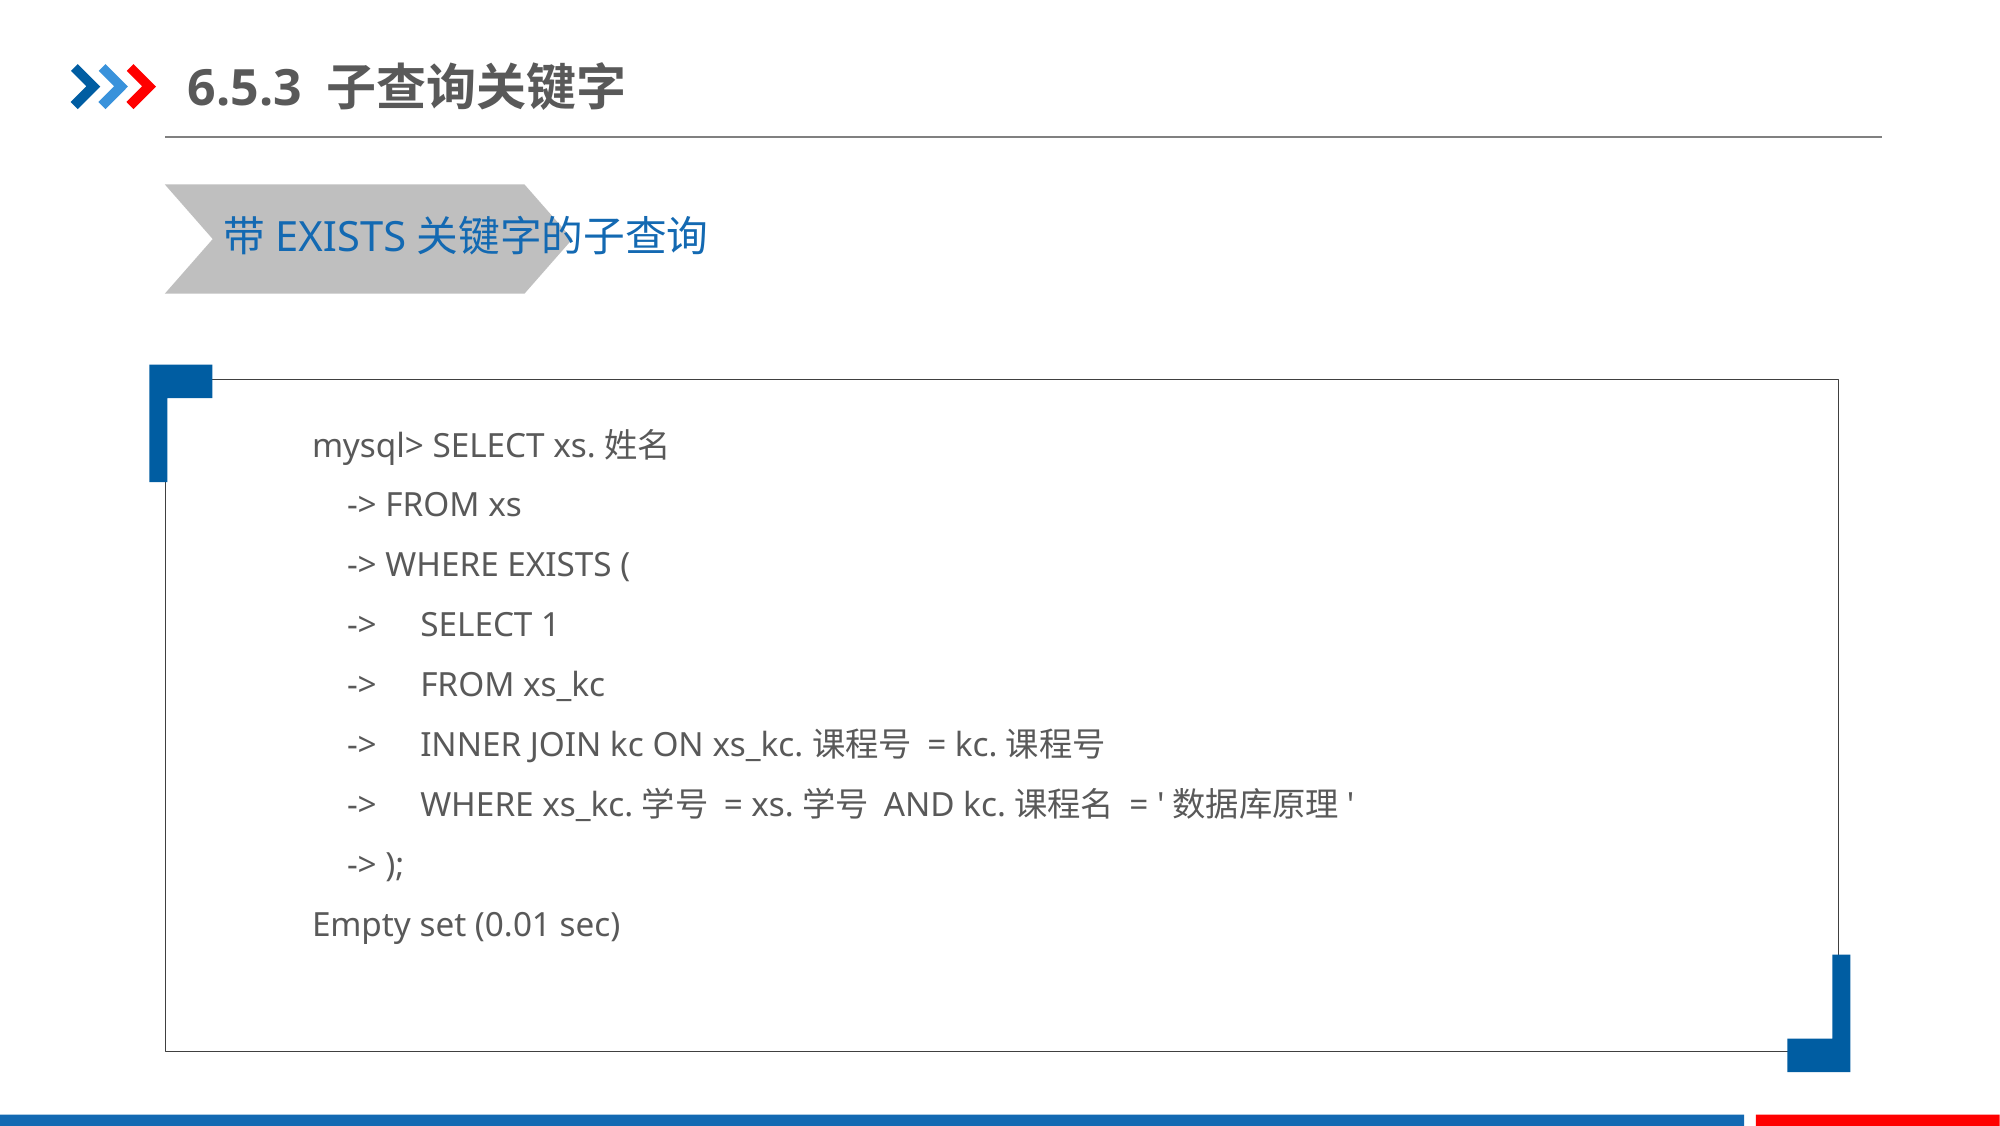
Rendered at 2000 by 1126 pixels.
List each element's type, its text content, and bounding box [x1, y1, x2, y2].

text_box [1785, 953, 1852, 1074]
text_box 带EXISTS关键字的子查询 [208, 202, 724, 267]
text_box 6.5.3 子查询关键字 [187, 43, 827, 127]
text_box [164, 244, 548, 294]
text_box [163, 378, 1841, 1053]
text_box [147, 363, 215, 484]
text_box [164, 184, 540, 234]
